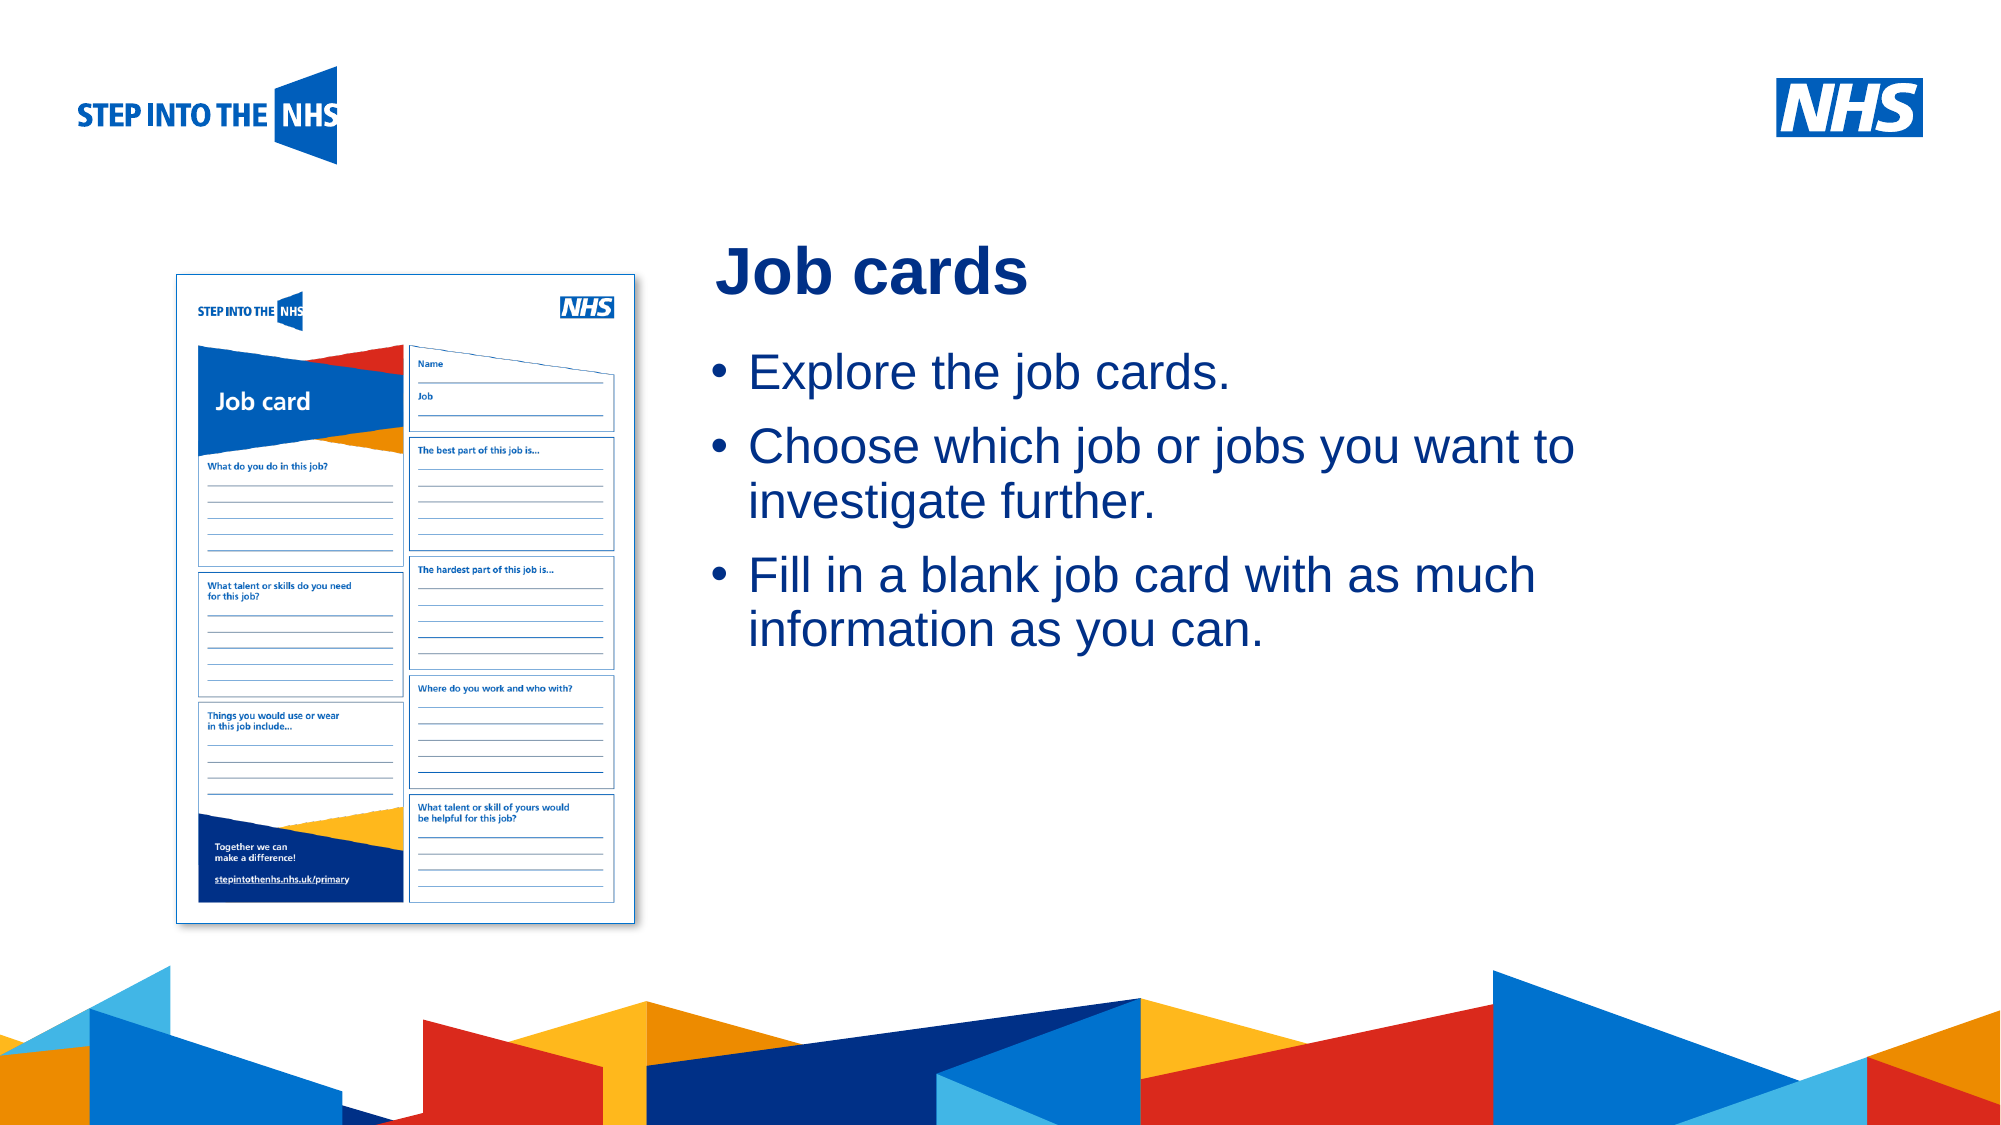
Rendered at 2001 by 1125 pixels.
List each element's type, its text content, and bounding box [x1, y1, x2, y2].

picture [176, 274, 635, 924]
title Job cards [715, 237, 1625, 308]
list Explore the job cards. Choose which job or jobs you want to investigate further. Fill in a blank job card with as much information as you can. [710, 346, 1621, 1022]
